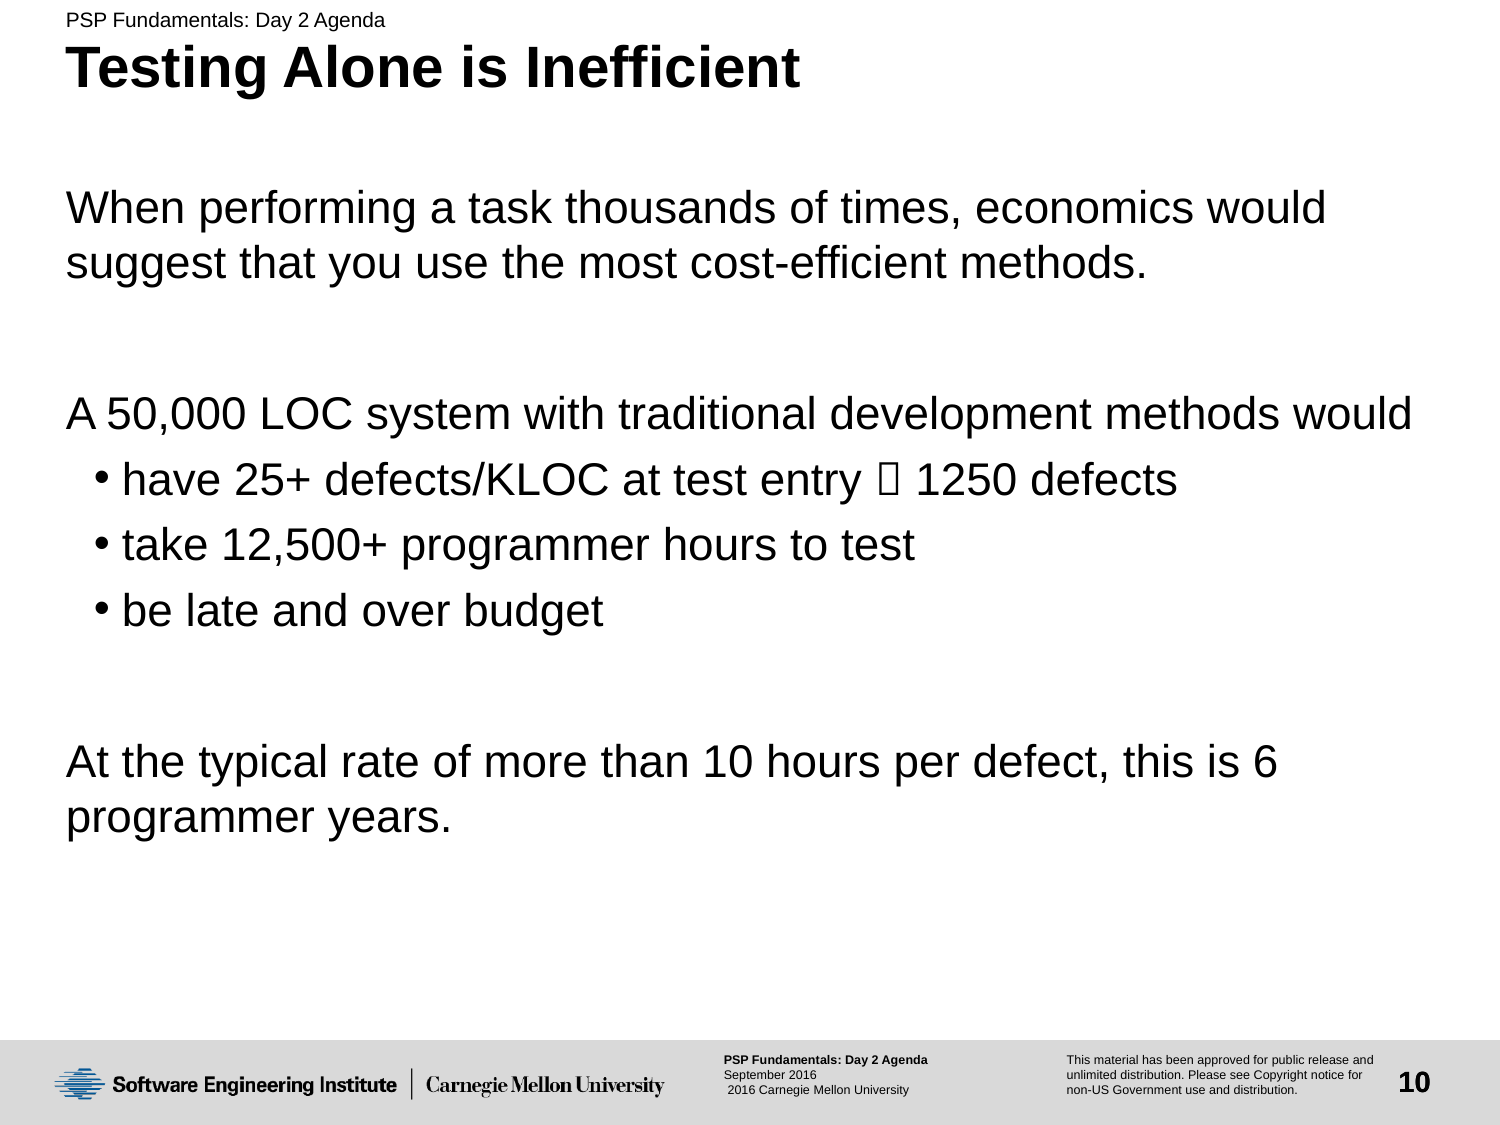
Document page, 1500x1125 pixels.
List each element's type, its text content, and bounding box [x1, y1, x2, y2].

picture [46, 1061, 673, 1104]
title Testing Alone is Inefficient [65, 37, 1430, 148]
list When performing a task thousands of times, economics would suggest that you use the most cost-efficient methods. A 50,000 LOC system with traditional development methods would have 25+ defects/KLOC at test entry  1250 defects take 12,500+ programmer hours to test be late and over budget At the typical rate of more than 10 hours per defect, this is 6 programmer years. [65, 177, 1431, 1000]
